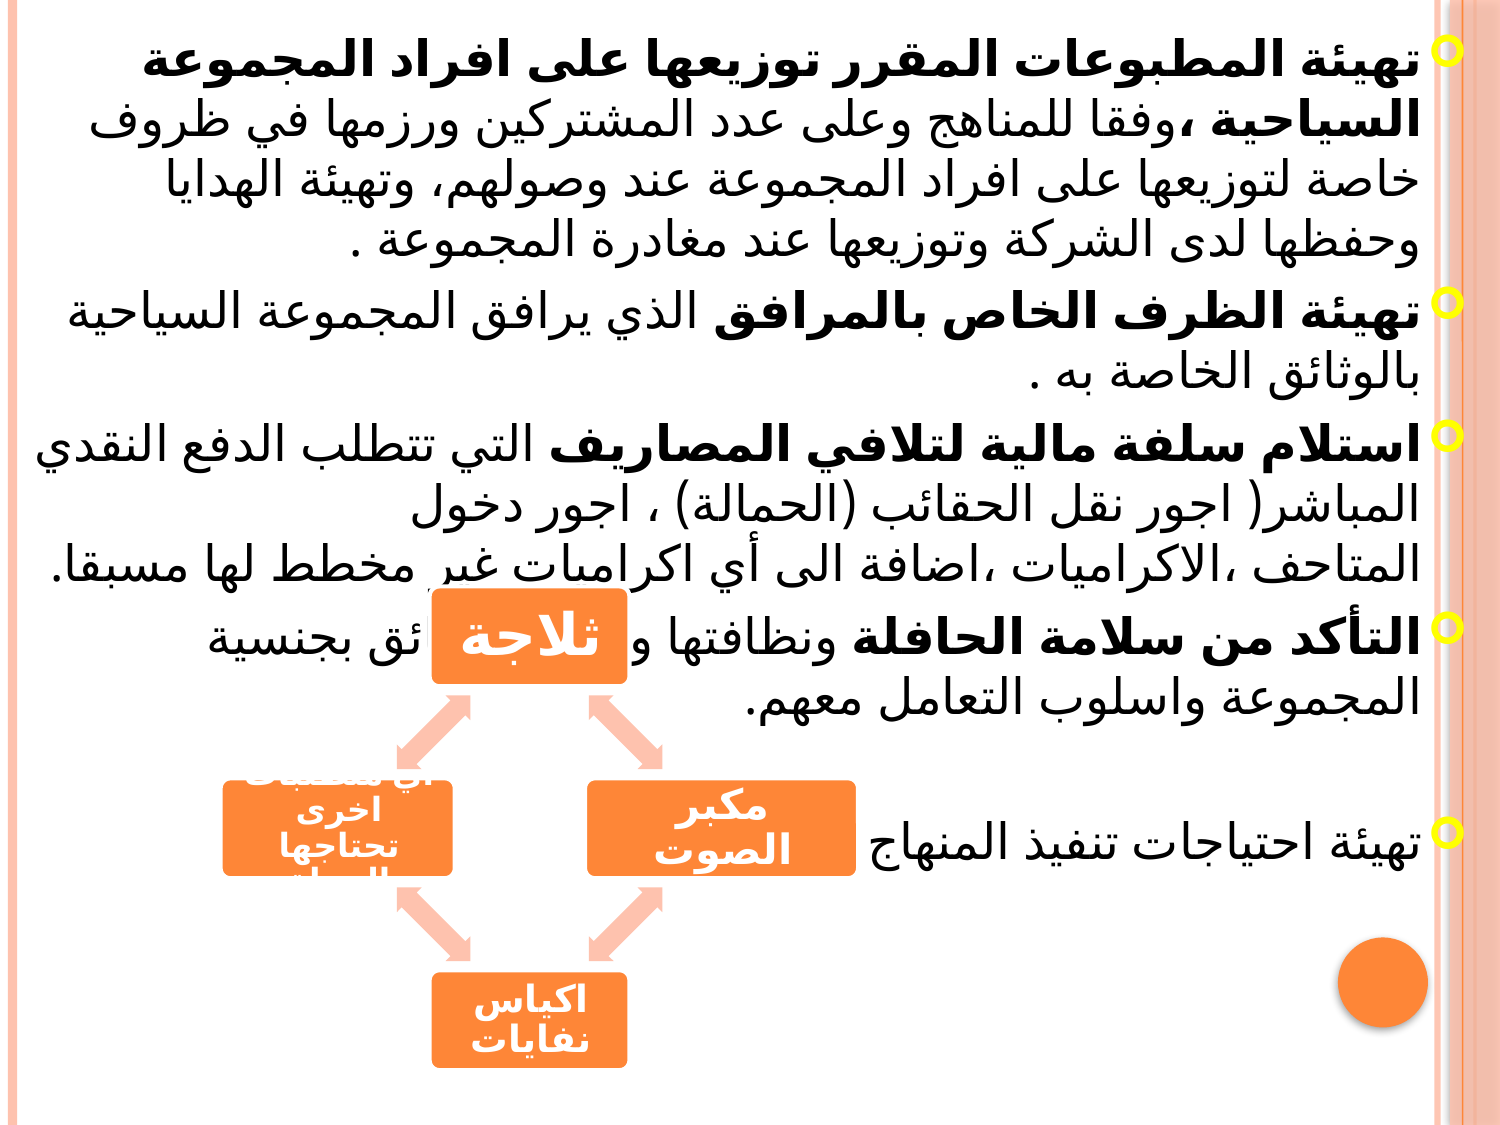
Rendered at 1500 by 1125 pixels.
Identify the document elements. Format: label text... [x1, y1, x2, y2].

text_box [0, 585, 1097, 1071]
list تهيئة المطبوعات المقرر توزيعها على افراد المجموعة السياحية ،وفقا للمناهج وعلى عدد المشتركين ورزمها في ظروف خاصة لتوزيعها على افراد المجموعة عند وصولهم، وتهيئة الهدايا وحفظها لدى الشركة وتوزيعها عند مغادرة المجموعة . تهيئة الظرف الخاص بالمرافق الذي يرافق المجموعة السياحية بالوثائق الخاصة به . استلام سلفة مالية لتلافي المصاريف التي تتطلب الدفع النقدي المباشر( اجور نقل الحقائب (الحمالة) ، اجور دخول المتاحف ،الاكراميات ،اضافة الى أي اكراميات غير مخطط لها مسبقا. التأكد من سلامة الحافلة ونظافتها واعلام السائق بجنسية المجموعة واسلوب التعامل معهم. تهيئة احتياجات تنفيذ المنهاج : [17, 19, 1483, 1062]
